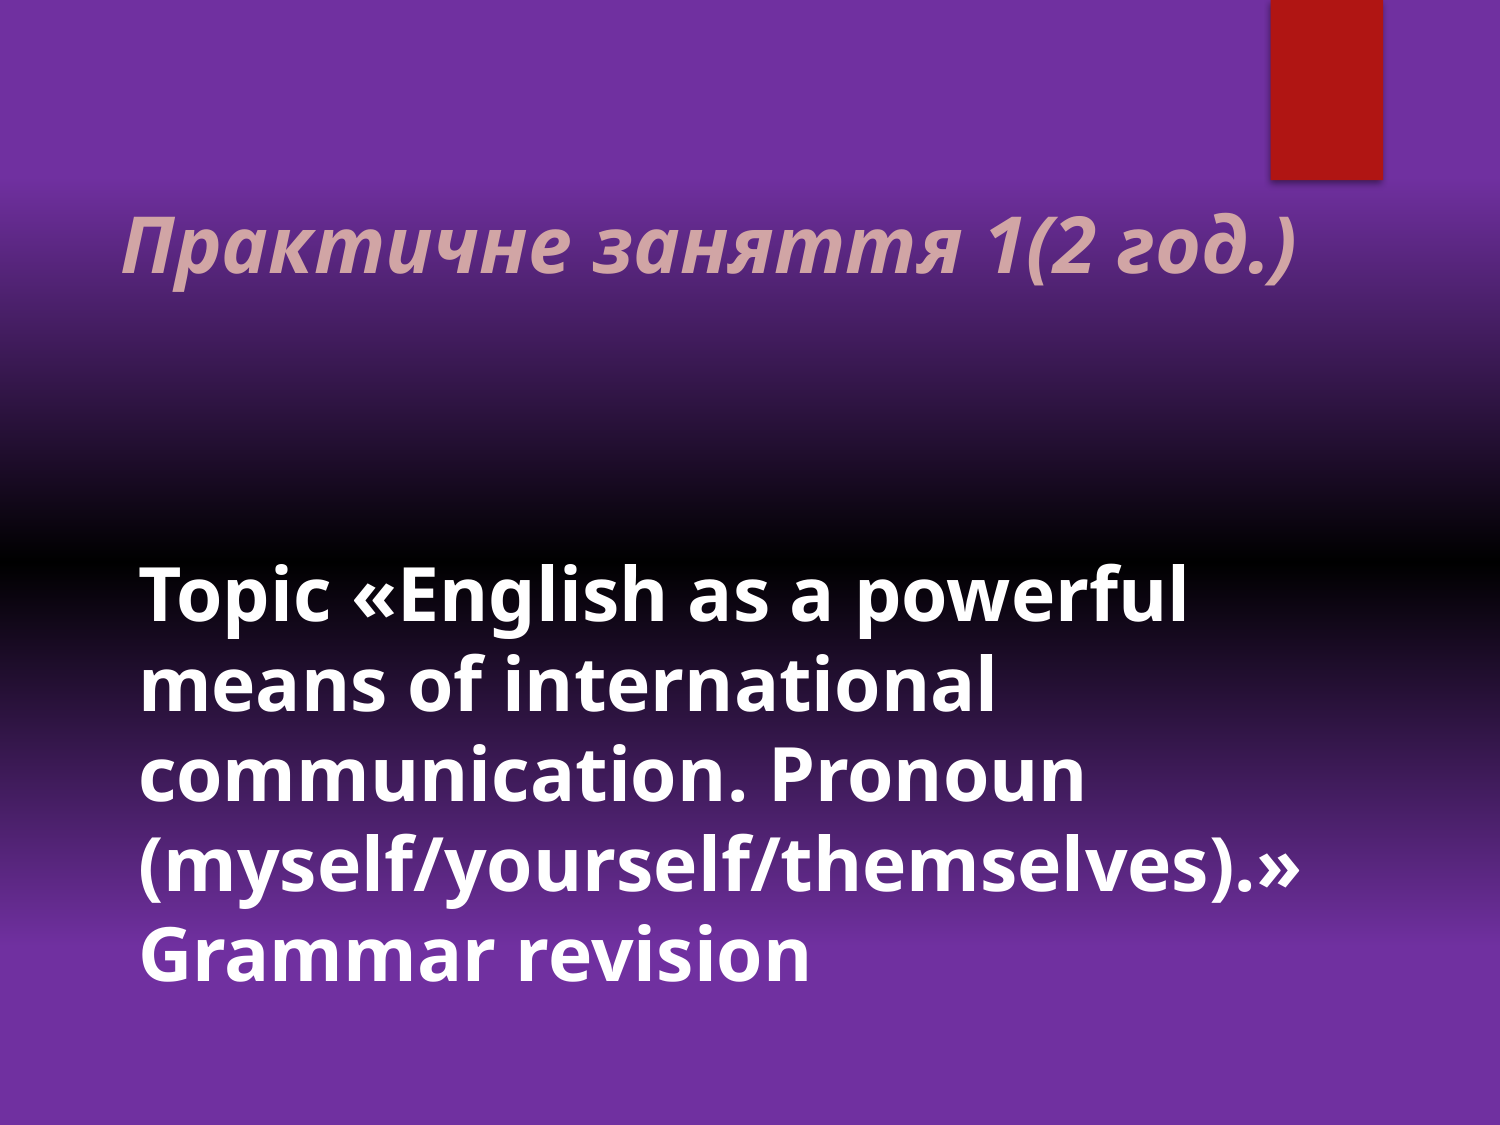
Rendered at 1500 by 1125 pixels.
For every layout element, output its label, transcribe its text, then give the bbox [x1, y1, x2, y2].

title Практичне заняття 1(2 год.) [105, 187, 1331, 375]
list Topic «English as a powerful means of international communication. Pronoun (myself/yourself/themselves).» Grammar revision [117, 539, 1343, 886]
